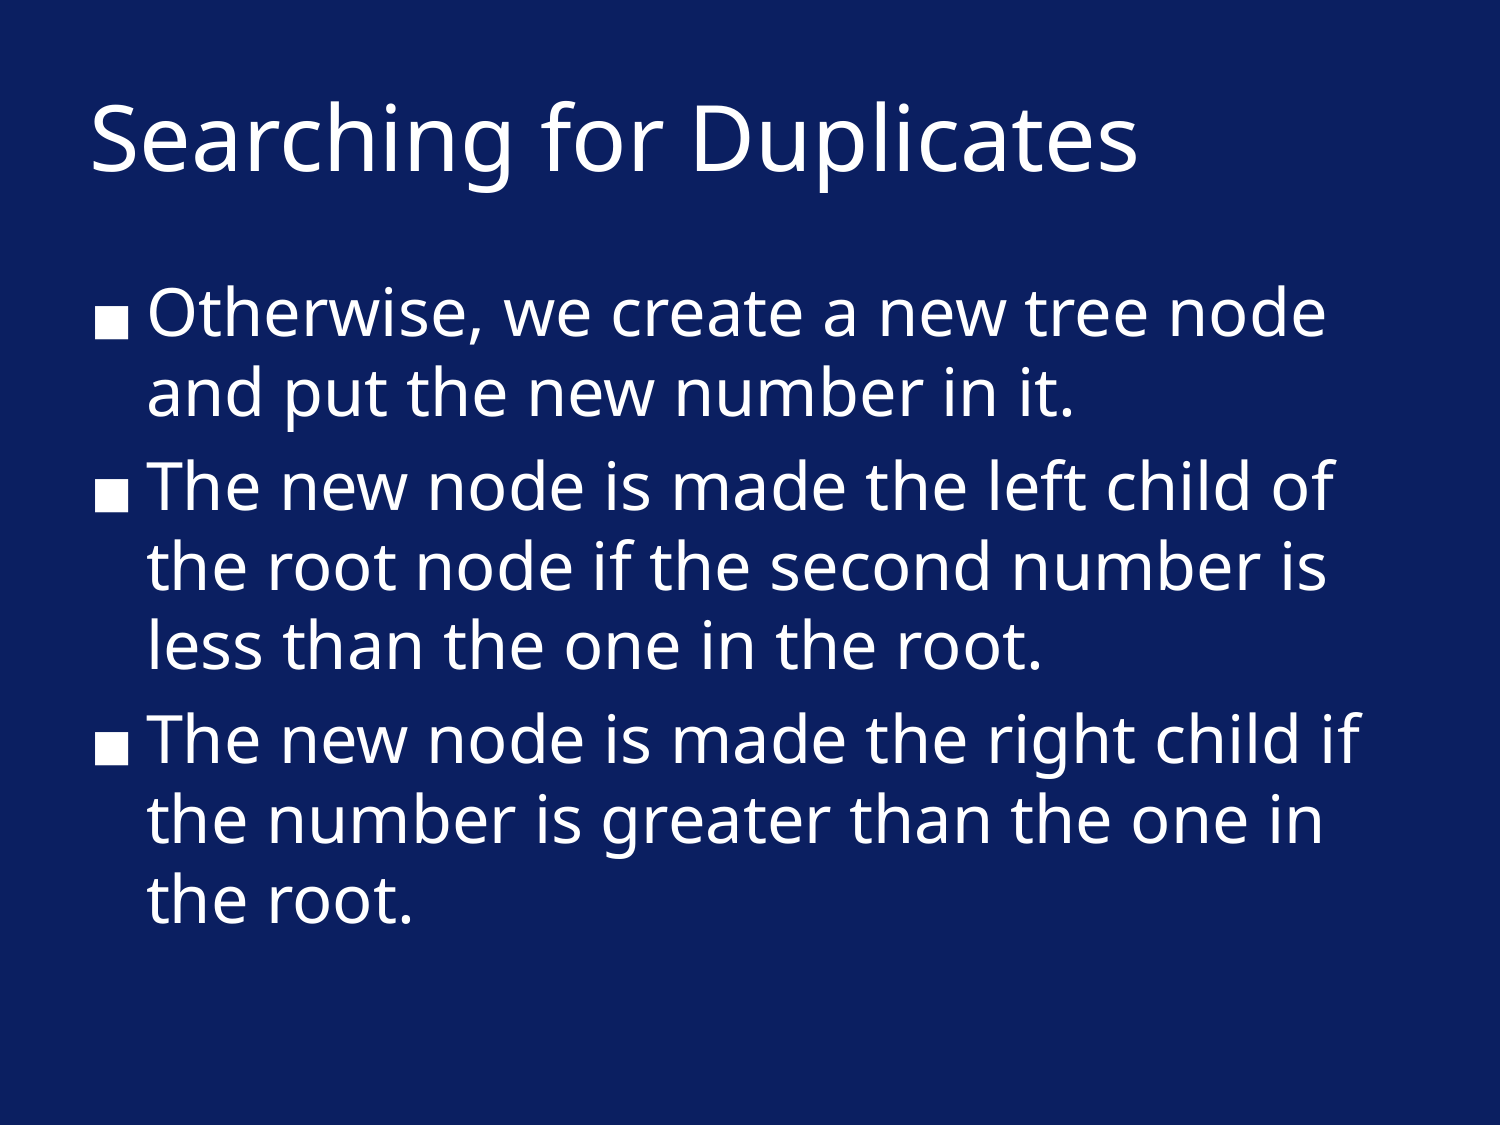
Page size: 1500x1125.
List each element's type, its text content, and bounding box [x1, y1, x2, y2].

title Searching for Duplicates [74, 59, 1425, 210]
list Otherwise, we create a new tree node and put the new number in it. The new node is made the left child of the root node if the second number is less than the one in the root. The new node is made the right child if the number is greater than the one in the root. [74, 262, 1425, 1038]
